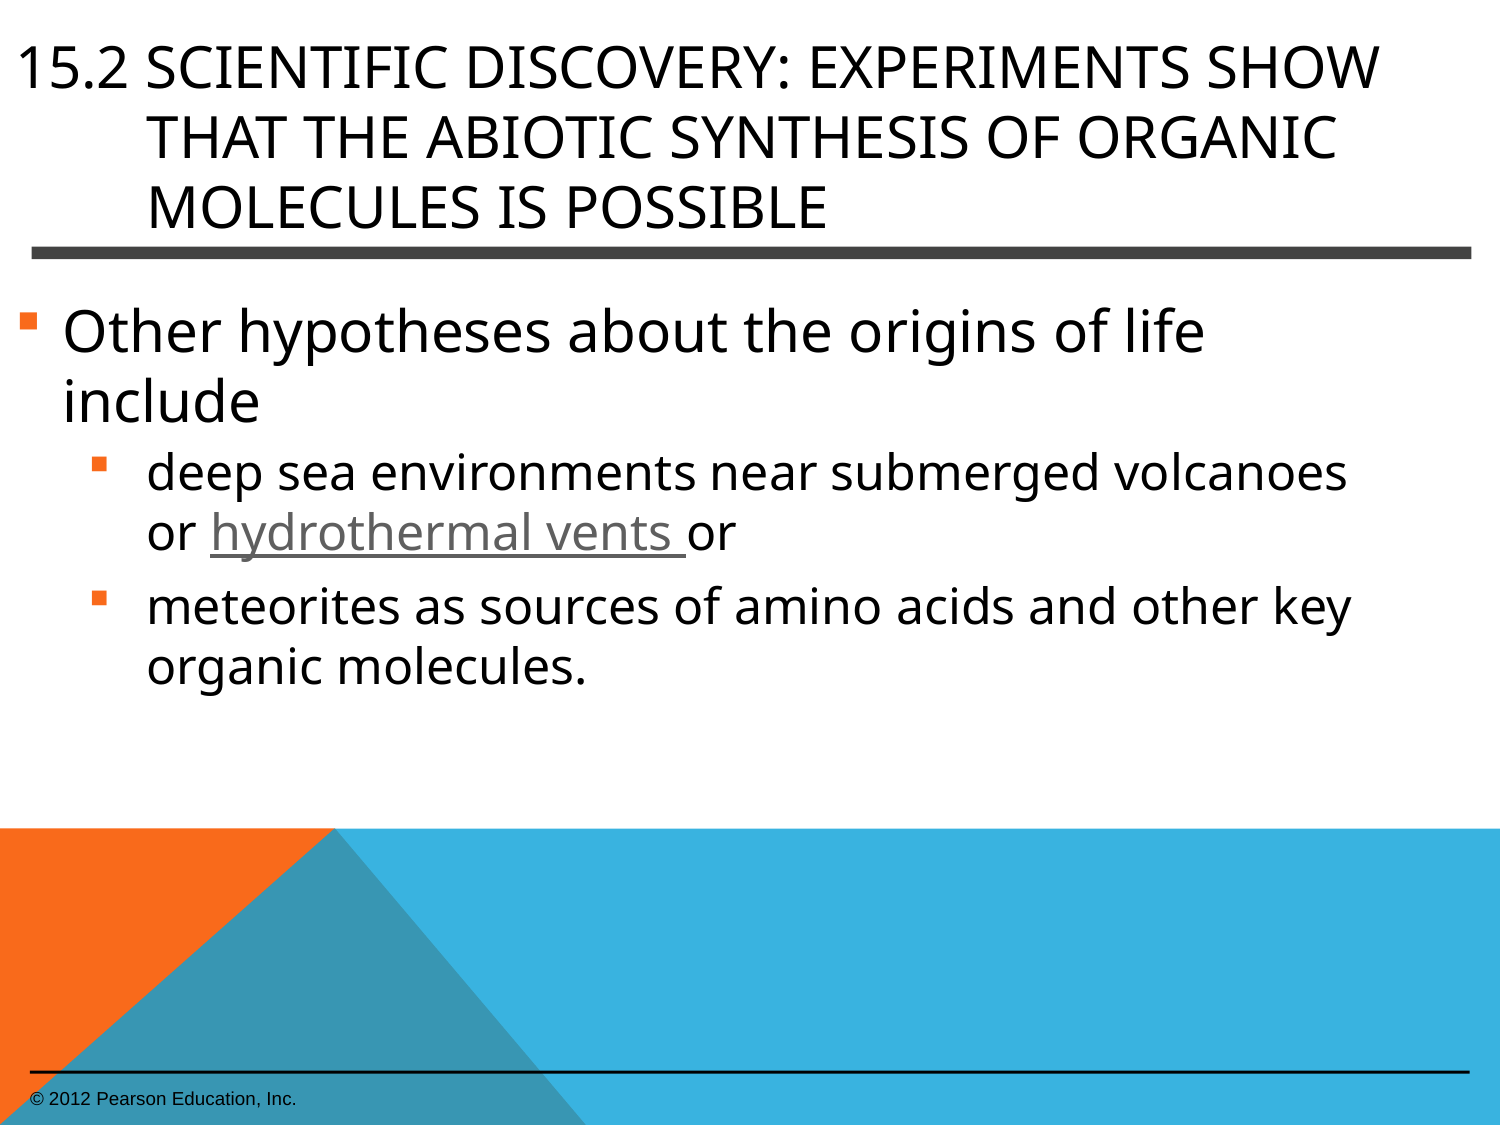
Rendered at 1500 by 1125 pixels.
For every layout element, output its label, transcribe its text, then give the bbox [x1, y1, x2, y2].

title 15.2 SCIENTIFIC DISCOVERY: Experiments show that the abiotic synthesis of organic molecules is possible [0, 17, 1440, 253]
list Other hypotheses about the origins of life include deep sea environments near submerged volcanoes or hydrothermal vents or meteorites as sources of amino acids and other key organic molecules. [0, 286, 1377, 1111]
text_box © 2012 Pearson Education, Inc. [29, 1086, 1470, 1110]
